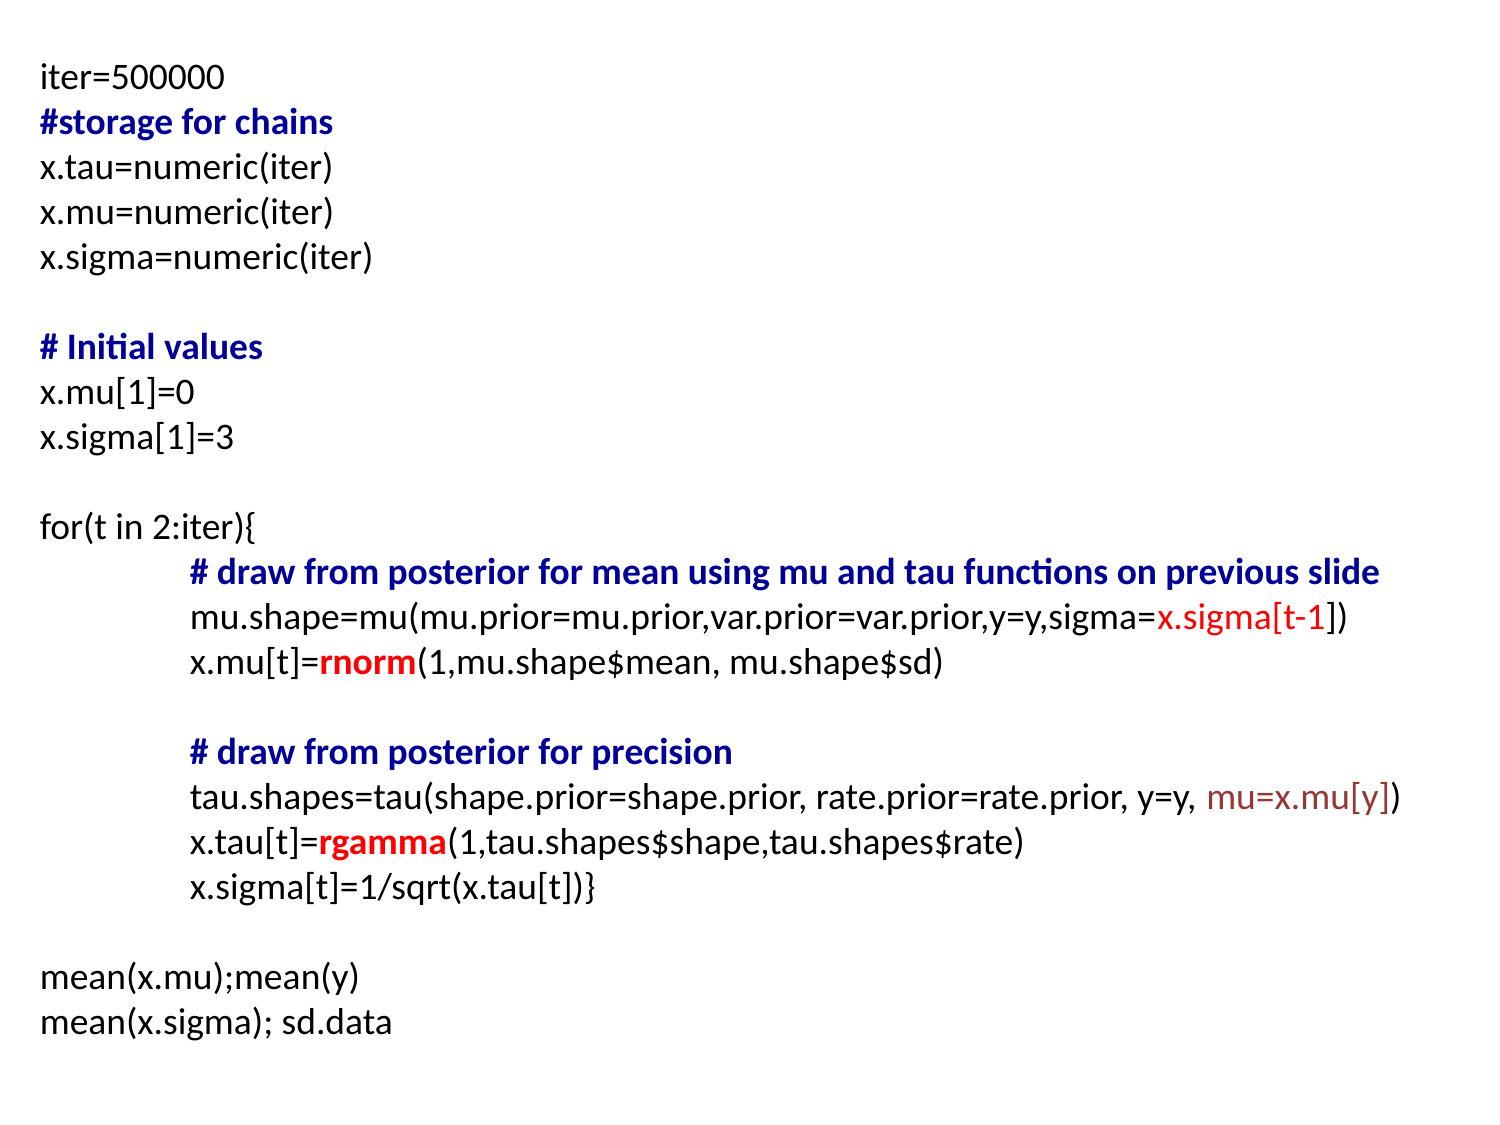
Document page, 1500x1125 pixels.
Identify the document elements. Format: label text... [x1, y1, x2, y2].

text_box iter=500000 #storage for chains x.tau=numeric(iter) x.mu=numeric(iter) x.sigma=numeric(iter) # Initial values x.mu[1]=0 x.sigma[1]=3 for(t in 2:iter){ # draw from posterior for mean using mu and tau functions on previous slide mu.shape=mu(mu.prior=mu.prior,var.prior=var.prior,y=y,sigma=x.sigma[t-1]) x.mu[t]=rnorm(1,mu.shape$mean, mu.shape$sd) # draw from posterior for precision tau.shapes=tau(shape.prior=shape.prior, rate.prior=rate.prior, y=y, mu=x.mu[y]) x.tau[t]=rgamma(1,tau.shapes$shape,tau.shapes$rate) x.sigma[t]=1/sqrt(x.tau[t])} mean(x.mu);mean(y) mean(x.sigma); sd.data [24, 0, 1475, 1095]
